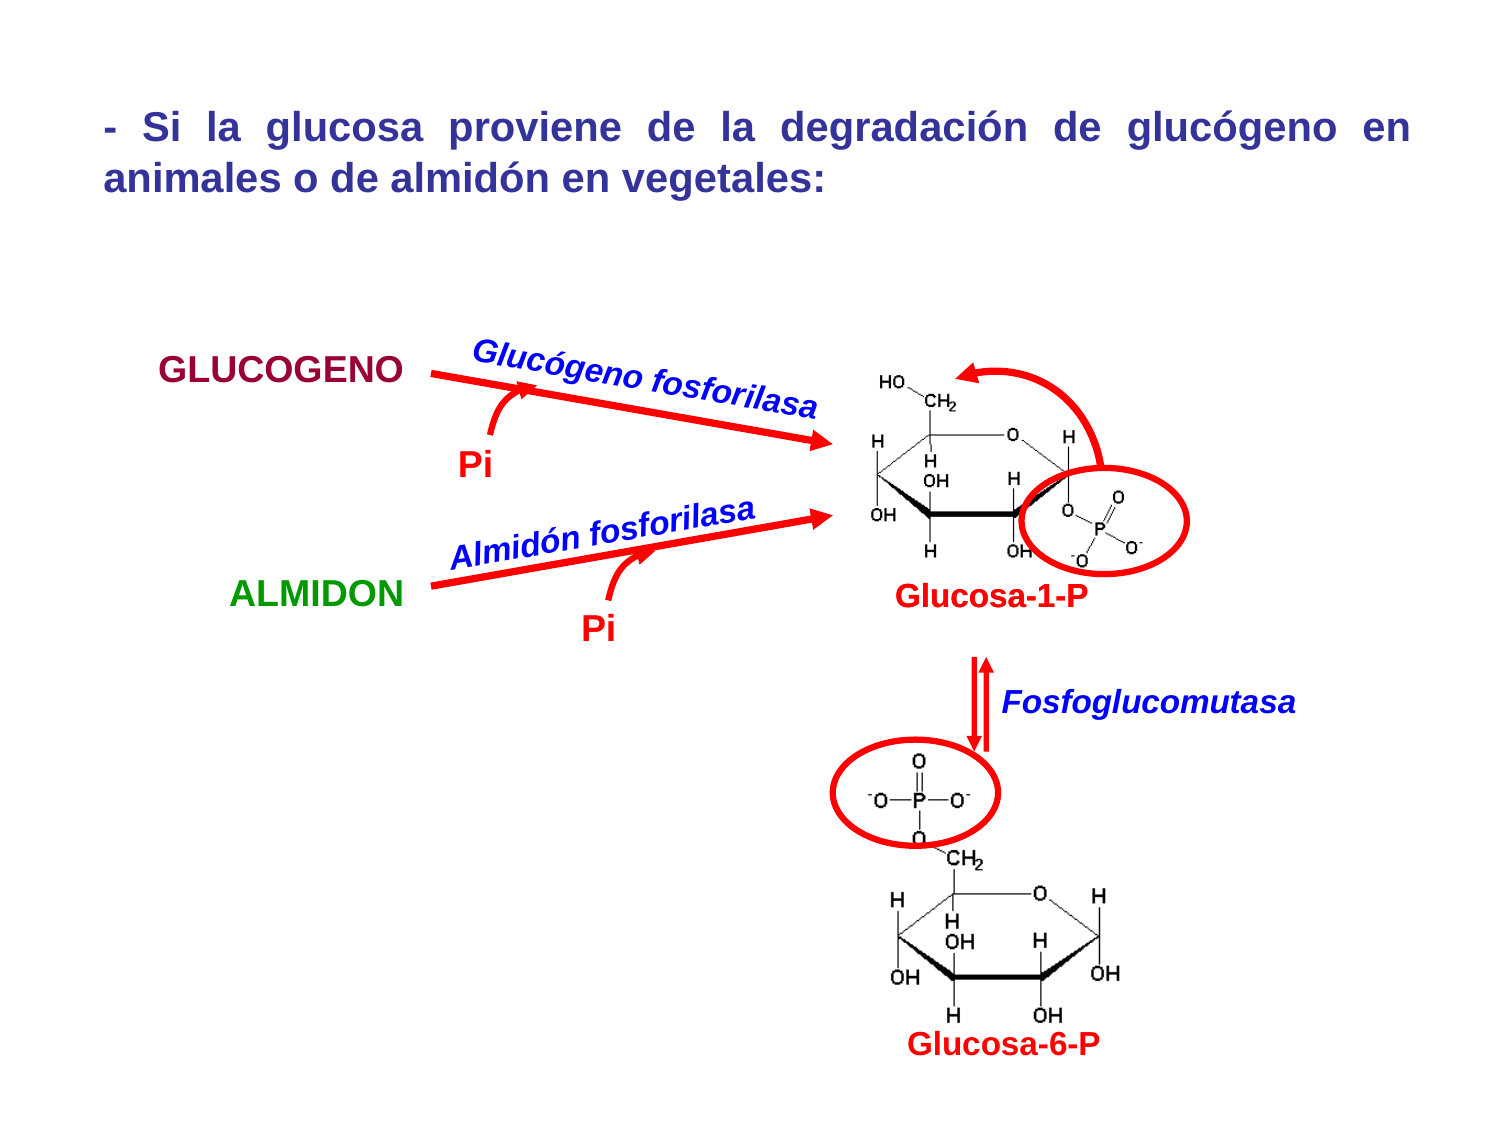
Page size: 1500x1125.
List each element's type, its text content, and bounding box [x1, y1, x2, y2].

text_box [844, 750, 1164, 1071]
text_box ALMIDON [214, 561, 419, 622]
text_box [1150, 476, 1187, 566]
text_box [430, 349, 838, 658]
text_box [867, 373, 1146, 622]
text_box [868, 739, 963, 749]
text_box GLUCOGENO [143, 337, 419, 398]
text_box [973, 656, 1313, 752]
text_box - Si la glucosa proviene de la degradación de glucógeno en animales o de almidón en vegetales: [88, 92, 1427, 208]
text_box [832, 772, 839, 813]
